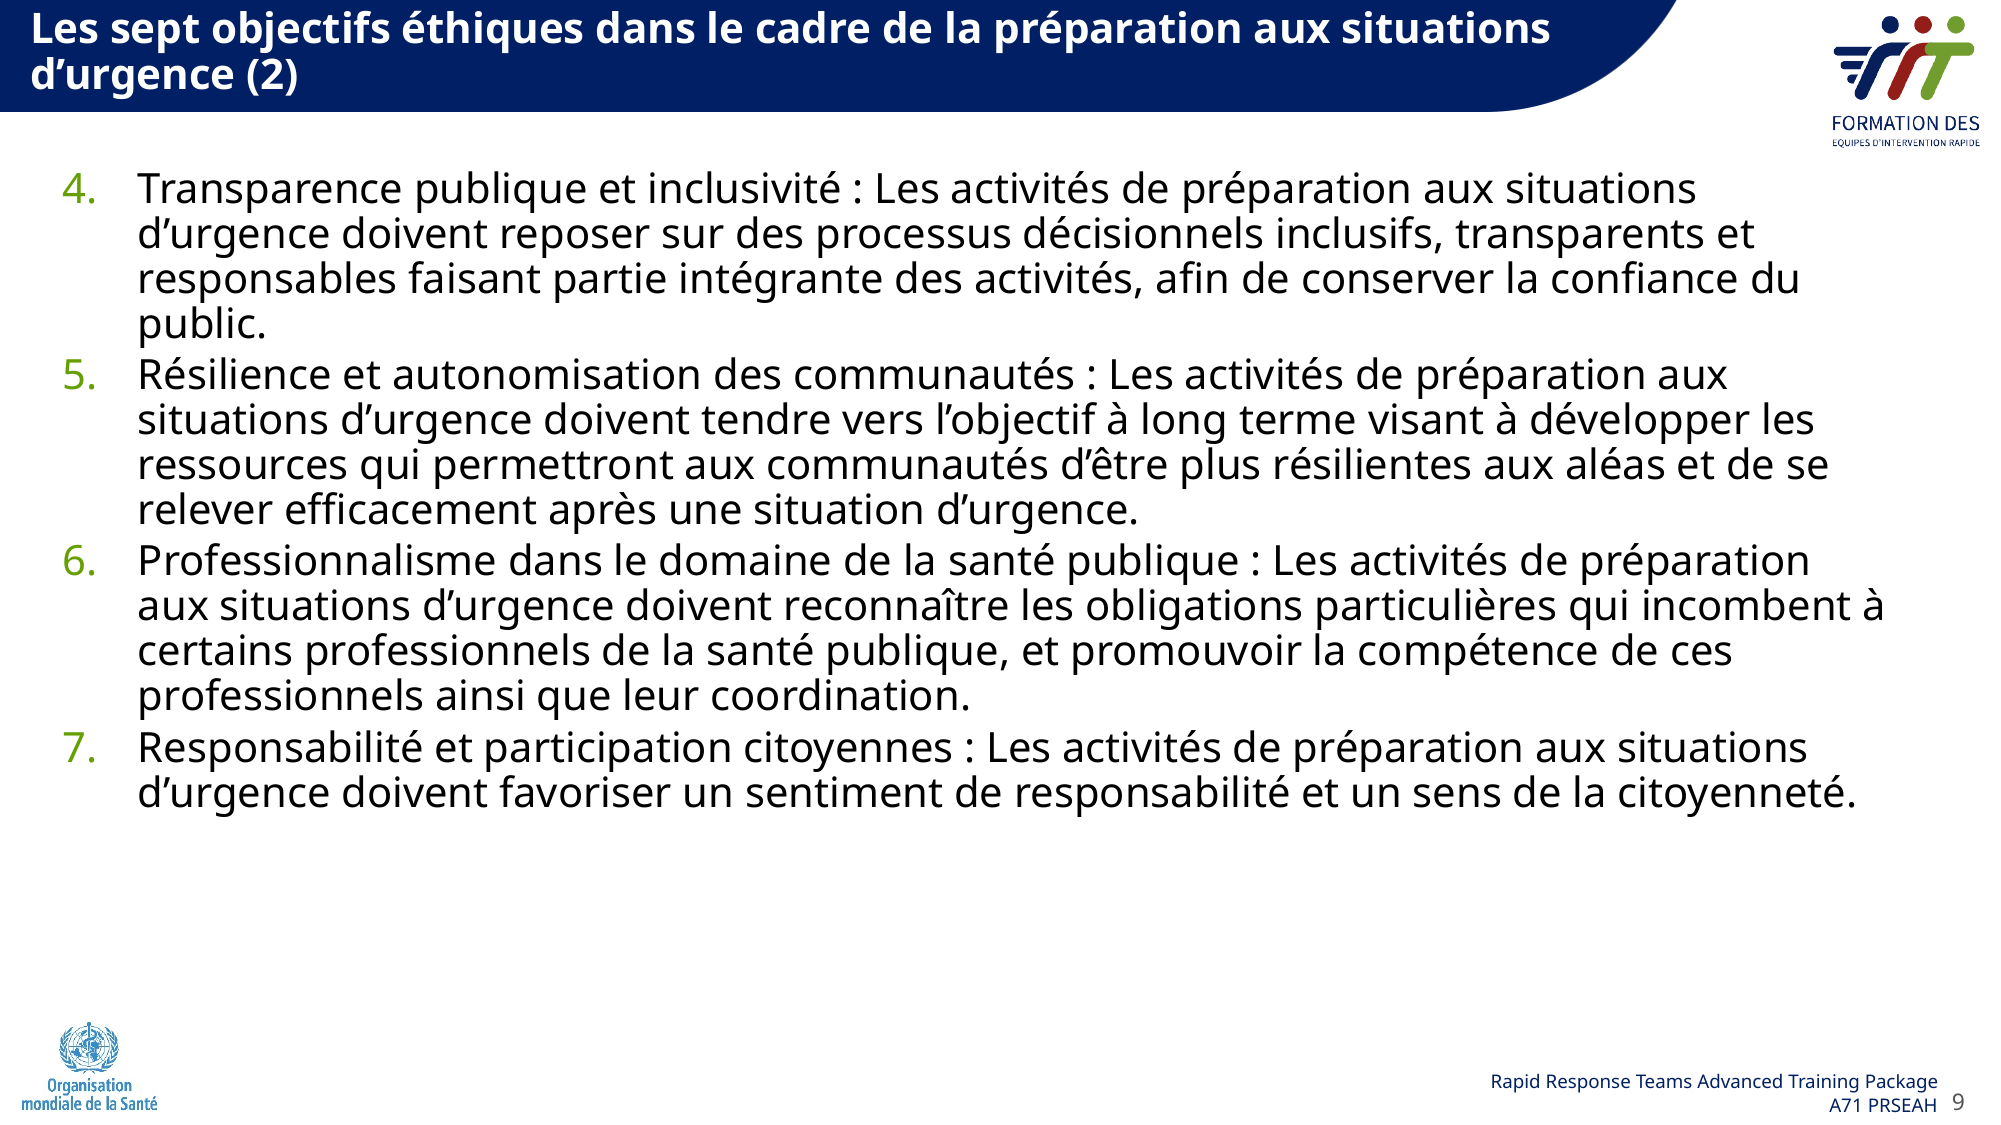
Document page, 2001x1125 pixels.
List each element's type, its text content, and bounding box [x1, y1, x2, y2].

picture [0, 0, 1705, 112]
list Transparence publique et inclusivité : Les activités de préparation aux situations d’urgence doivent reposer sur des processus décisionnels inclusifs, transparents et responsables faisant partie intégrante des activités, afin de conserver la confiance du public. Résilience et autonomisation des communautés : Les activités de préparation aux situations d’urgence doivent tendre vers l’objectif à long terme visant à développer les ressources qui permettront aux communautés d’être plus résilientes aux aléas et de se relever efficacement après une situation d’urgence. Professionnalisme dans le domaine de la santé publique : Les activités de préparation aux situations d’urgence doivent reconnaître les obligations particulières qui incombent à certains professionnels de la santé publique, et promouvoir la compétence de ces professionnels ainsi que leur coordination. Responsabilité et participation citoyennes : Les activités de préparation aux situations d’urgence doivent favoriser un sentiment de responsabilité et un sens de la citoyenneté. [56, 161, 1900, 1000]
title Les sept objectifs éthiques dans le cadre de la préparation aux situations d’urgence (2) [21, 0, 1641, 107]
picture [1832, 15, 1980, 148]
slide_number 9 [1882, 1037, 1916, 1092]
picture [20, 1020, 158, 1111]
